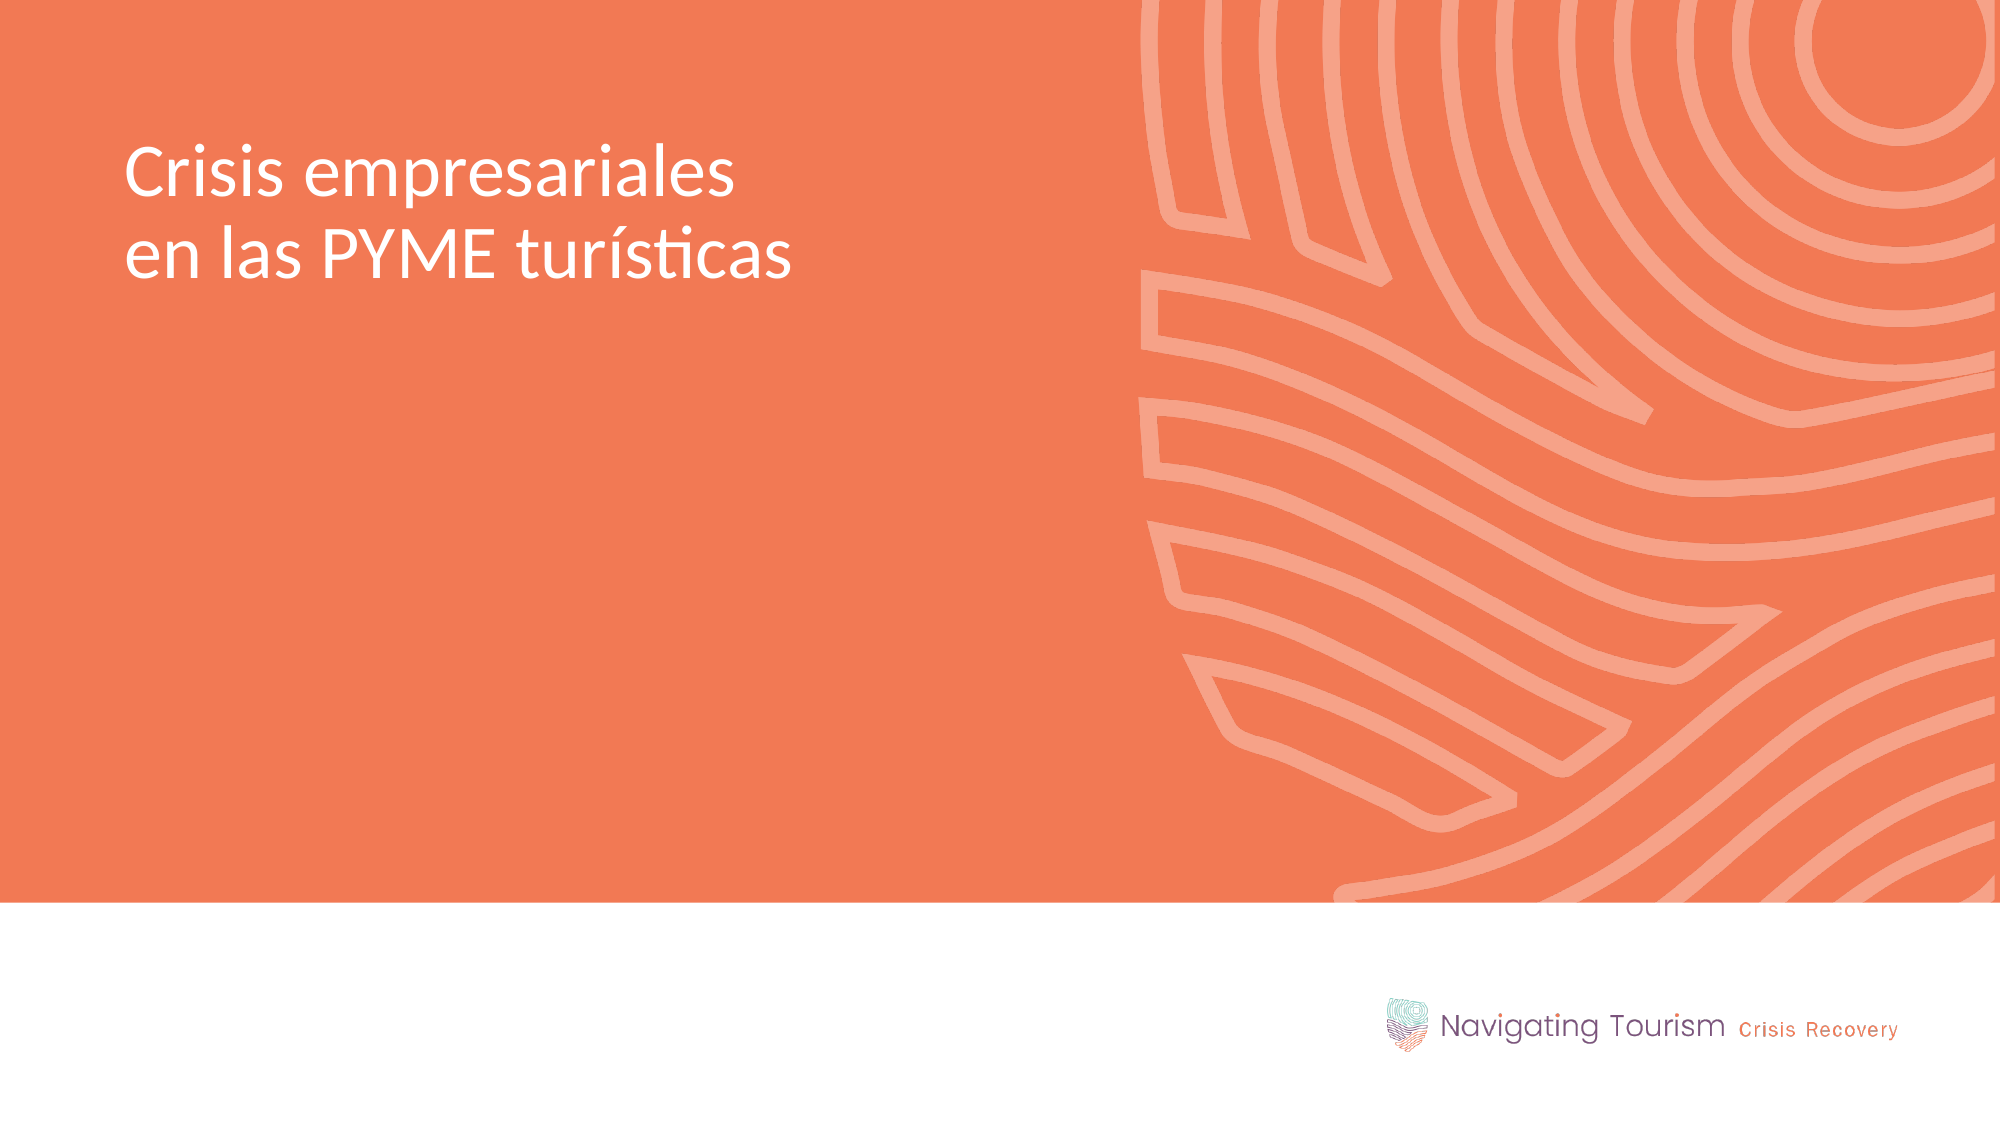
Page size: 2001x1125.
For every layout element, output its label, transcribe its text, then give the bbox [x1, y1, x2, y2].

picture [1434, 1000, 1899, 1050]
picture [1387, 993, 1433, 1056]
picture [1138, 0, 1995, 903]
list Crisis empresariales en las PYME turísticas [109, 123, 820, 394]
